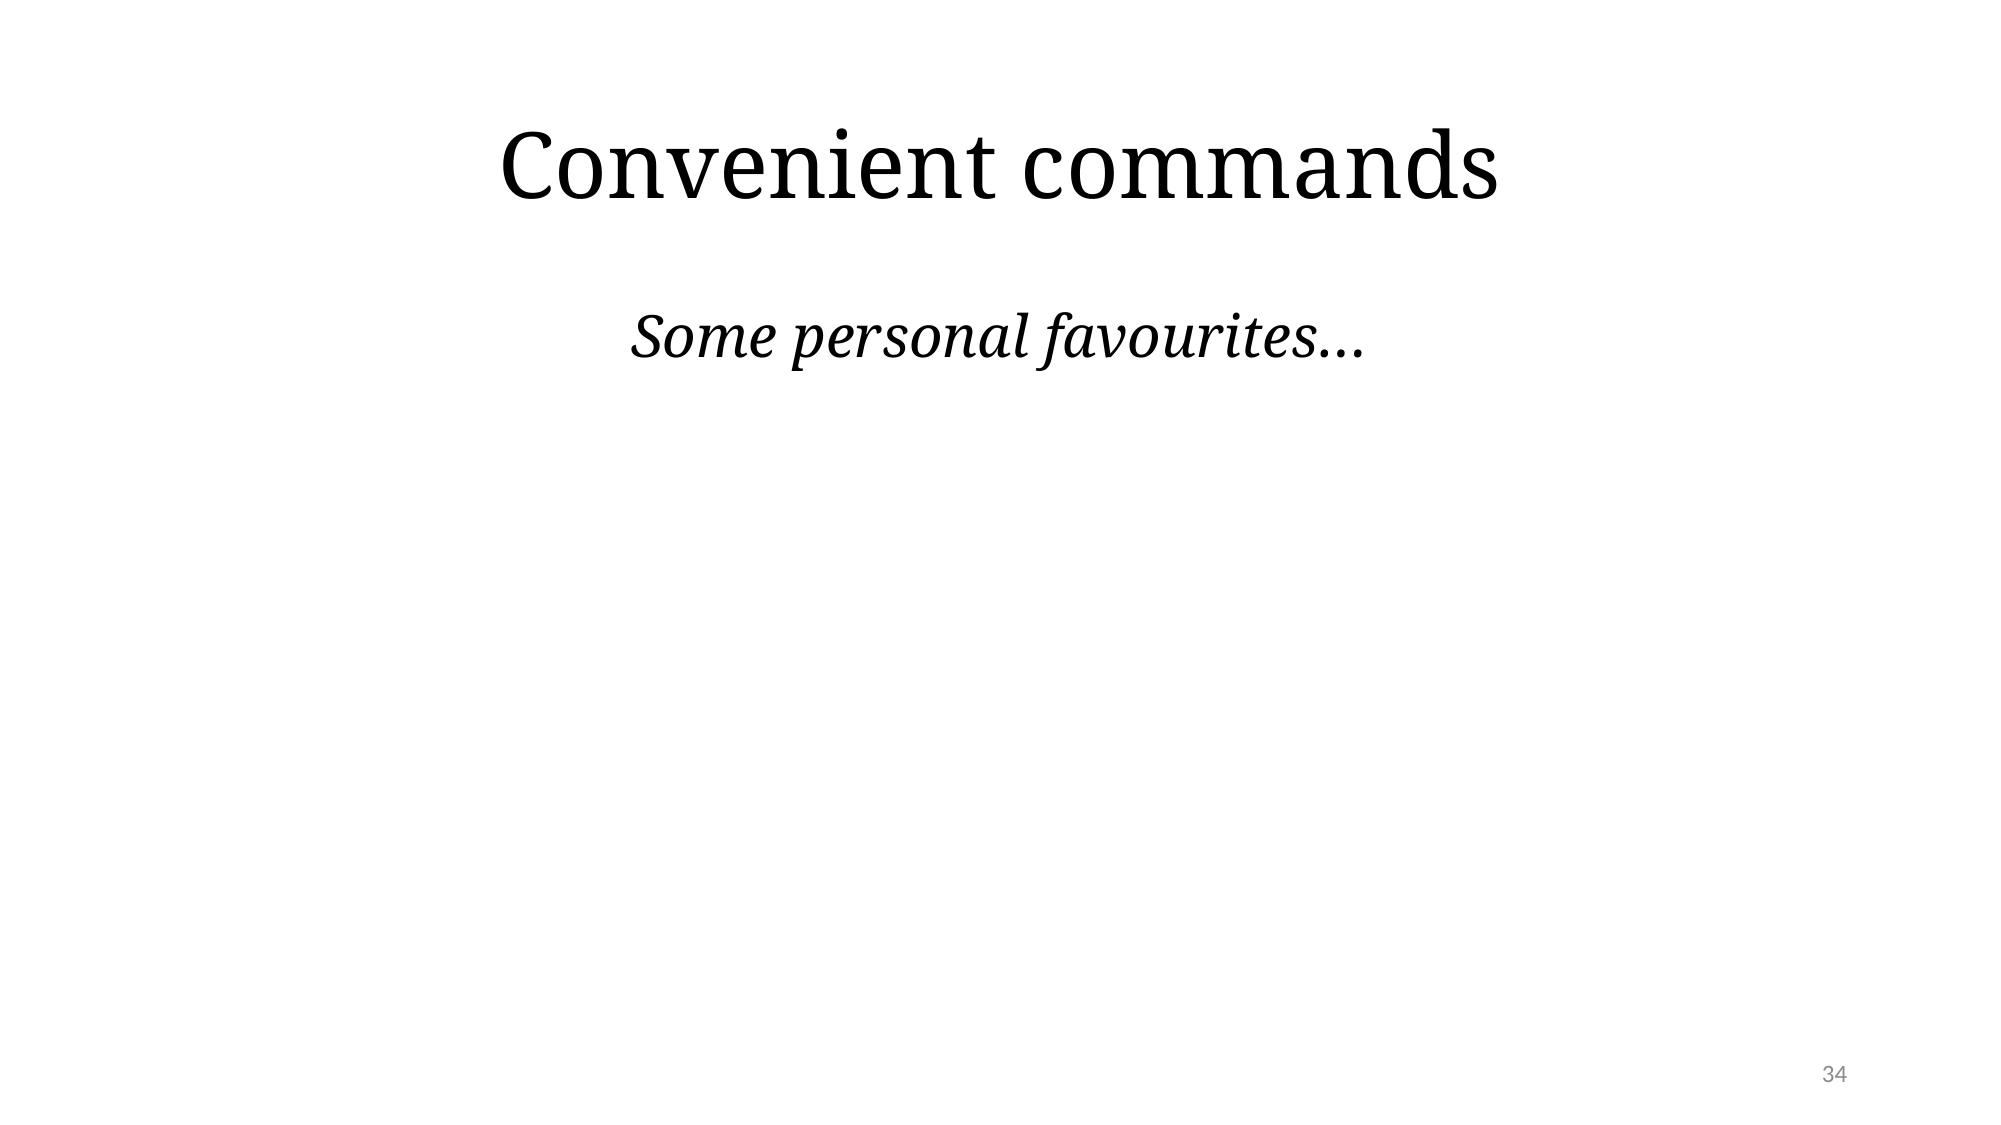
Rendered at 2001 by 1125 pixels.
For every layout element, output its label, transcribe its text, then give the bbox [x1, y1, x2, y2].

title Convenient commands [137, 59, 1863, 278]
slide_number 34 [1412, 1042, 1863, 1103]
list Some personal favourites… [137, 299, 1863, 1014]
